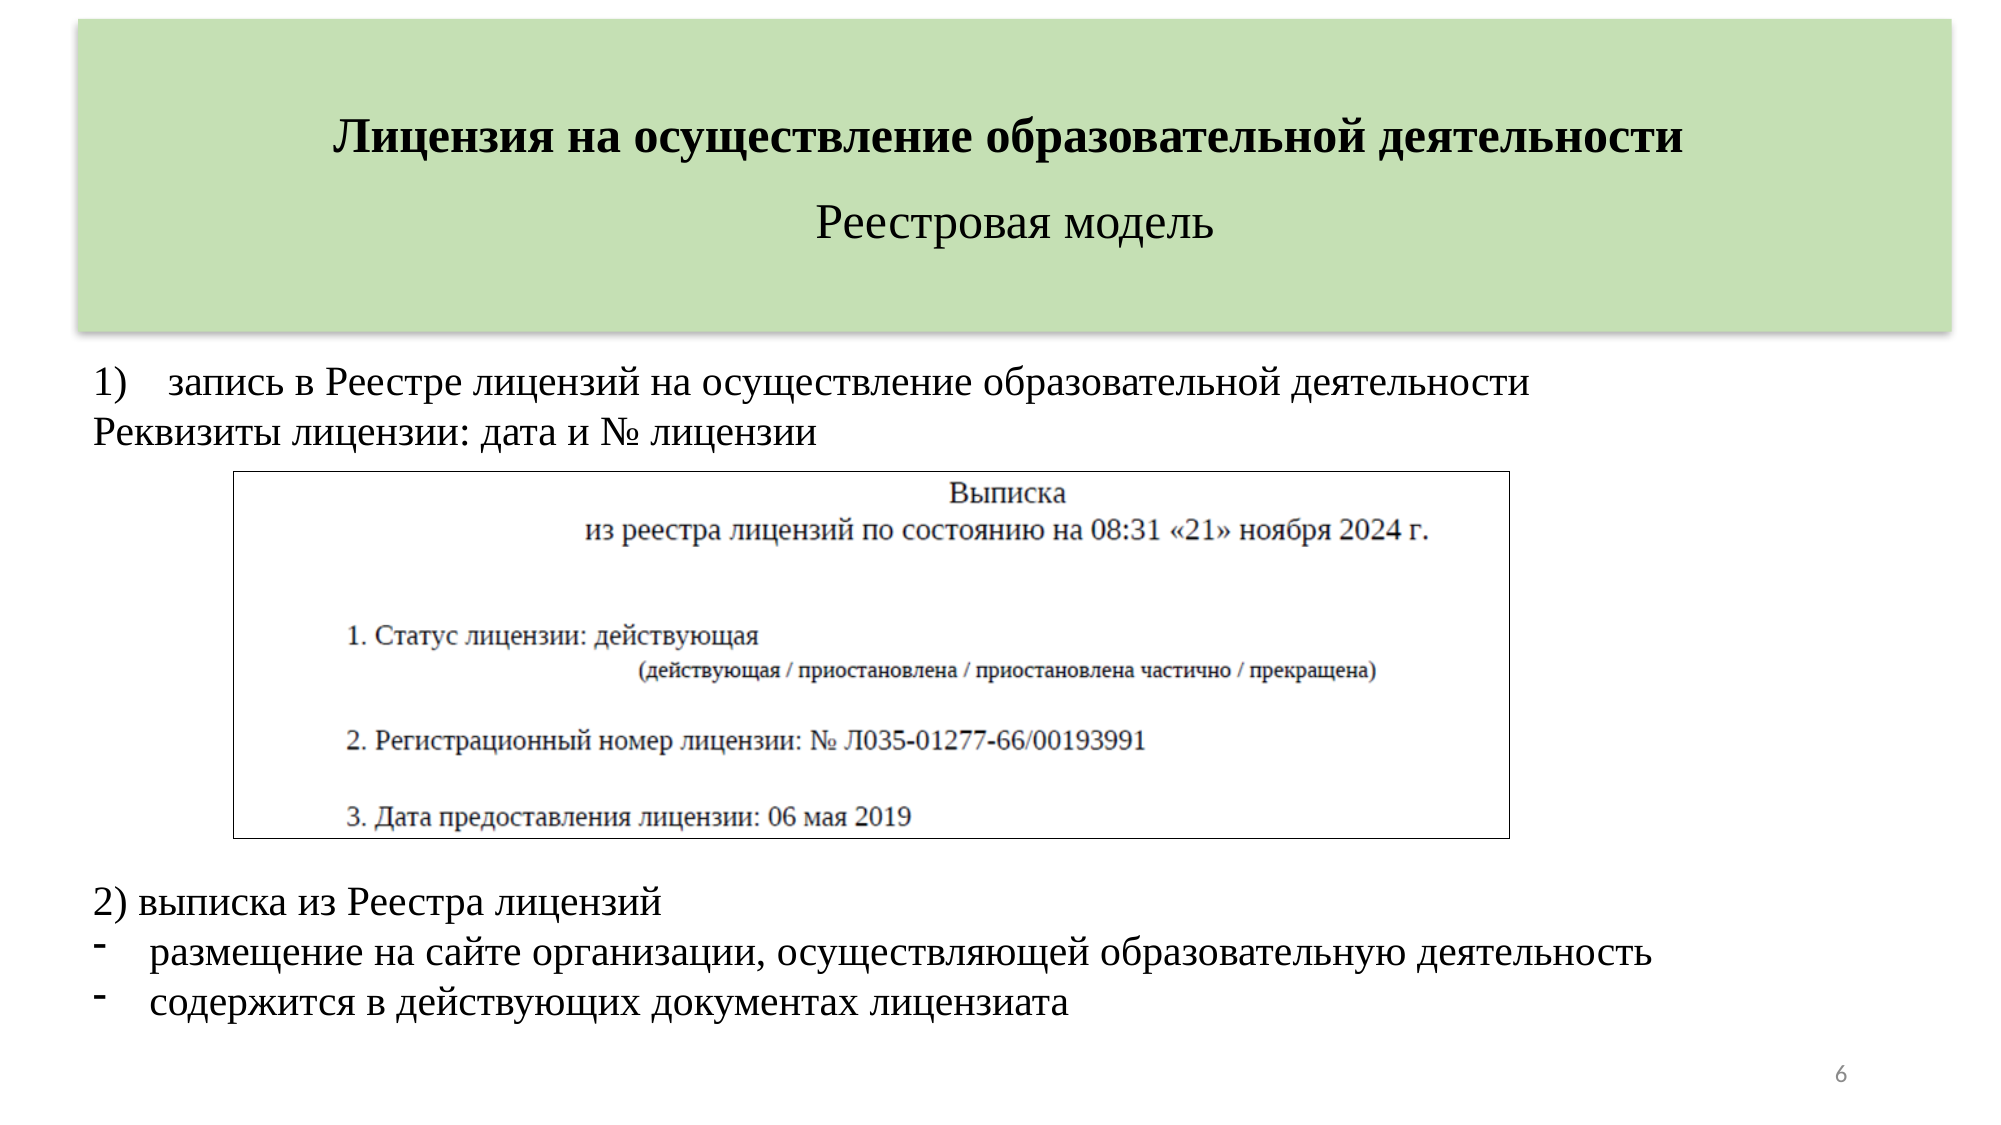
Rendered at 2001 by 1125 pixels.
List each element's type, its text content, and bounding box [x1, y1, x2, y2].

text_box Лицензия на осуществление образовательной деятельности Реестровая модель [78, 18, 1952, 332]
text_box запись в Реестре лицензий на осуществление образовательной деятельности Реквизиты лицензии: дата и № лицензии 2) выписка из Реестра лицензий размещение на сайте организации, осуществляющей образовательную деятельность содержится в действующих документах лицензиата [78, 346, 1952, 1032]
slide_number 6 [1412, 1042, 1863, 1103]
picture [233, 471, 1510, 839]
